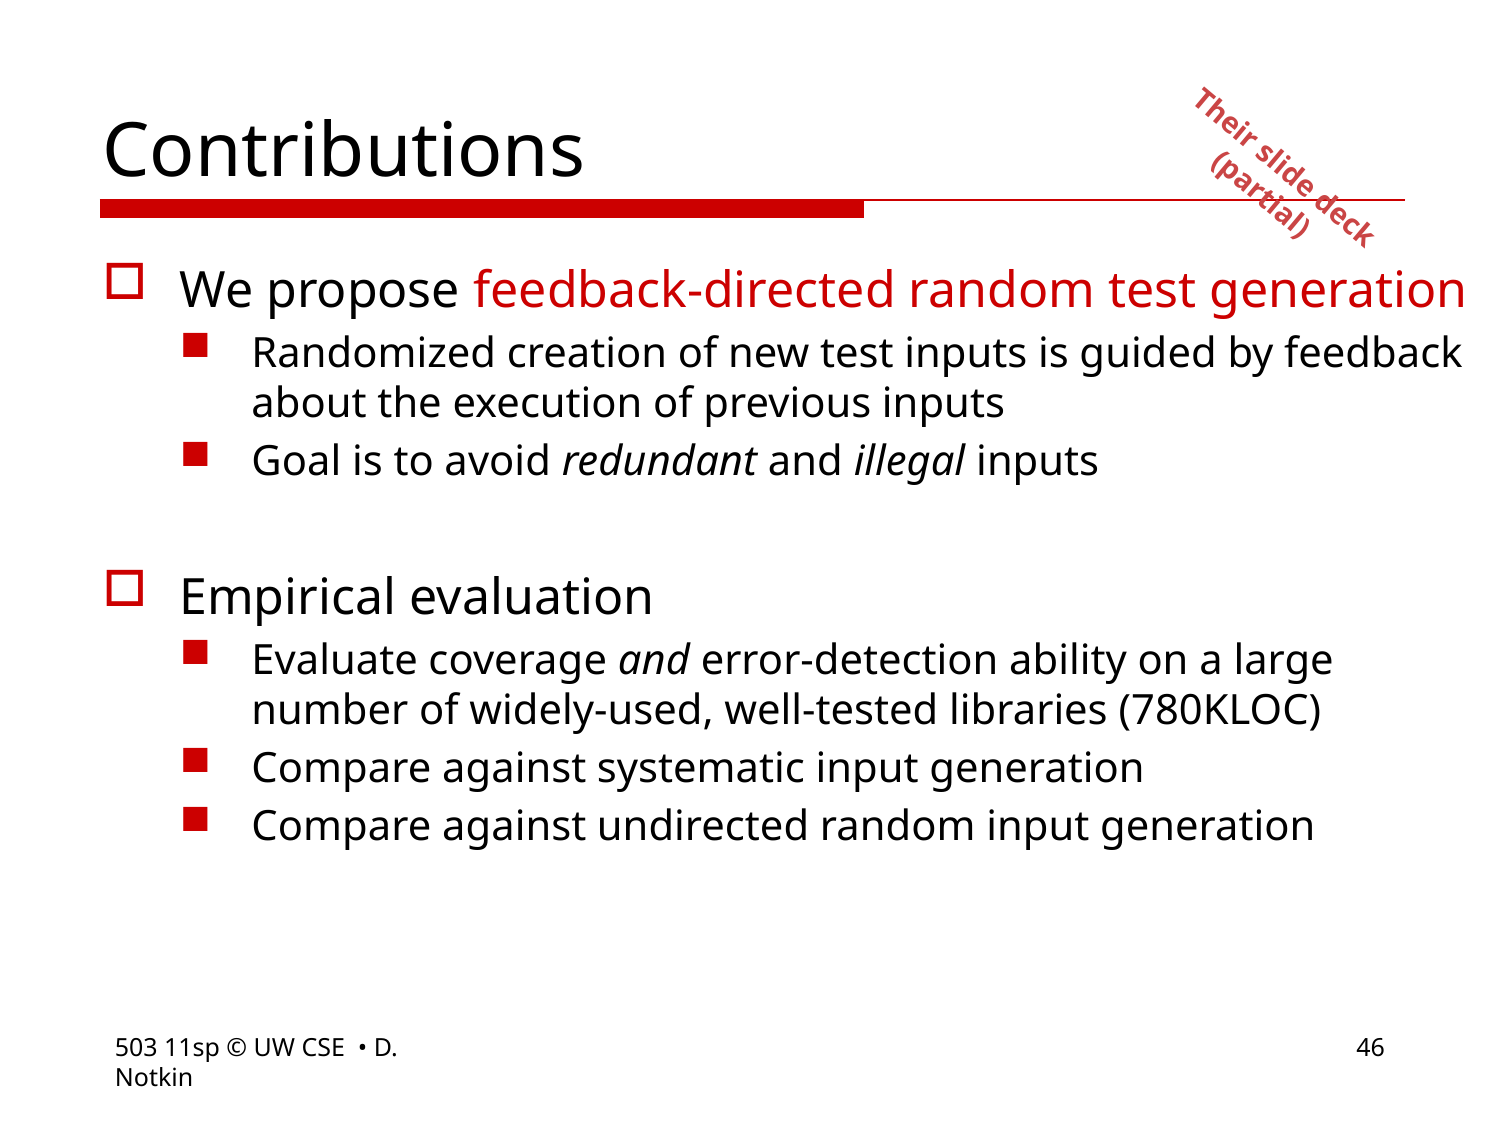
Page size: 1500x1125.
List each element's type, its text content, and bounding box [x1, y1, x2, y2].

text_box Their slide deck (partial) [1147, 64, 1401, 296]
list We propose feedback-directed random test generation Randomized creation of new test inputs is guided by feedback about the execution of previous inputs Goal is to avoid redundant and illegal inputs Empirical evaluation Evaluate coverage and error-detection ability on a large number of widely-used, well-tested libraries (780KLOC) Compare against systematic input generation Compare against undirected random input generation [87, 249, 1500, 1000]
slide_number 46 [1074, 1024, 1400, 1103]
title Contributions [87, 0, 1400, 200]
slide_number 503 11sp © UW CSE • D. Notkin [99, 1024, 425, 1103]
